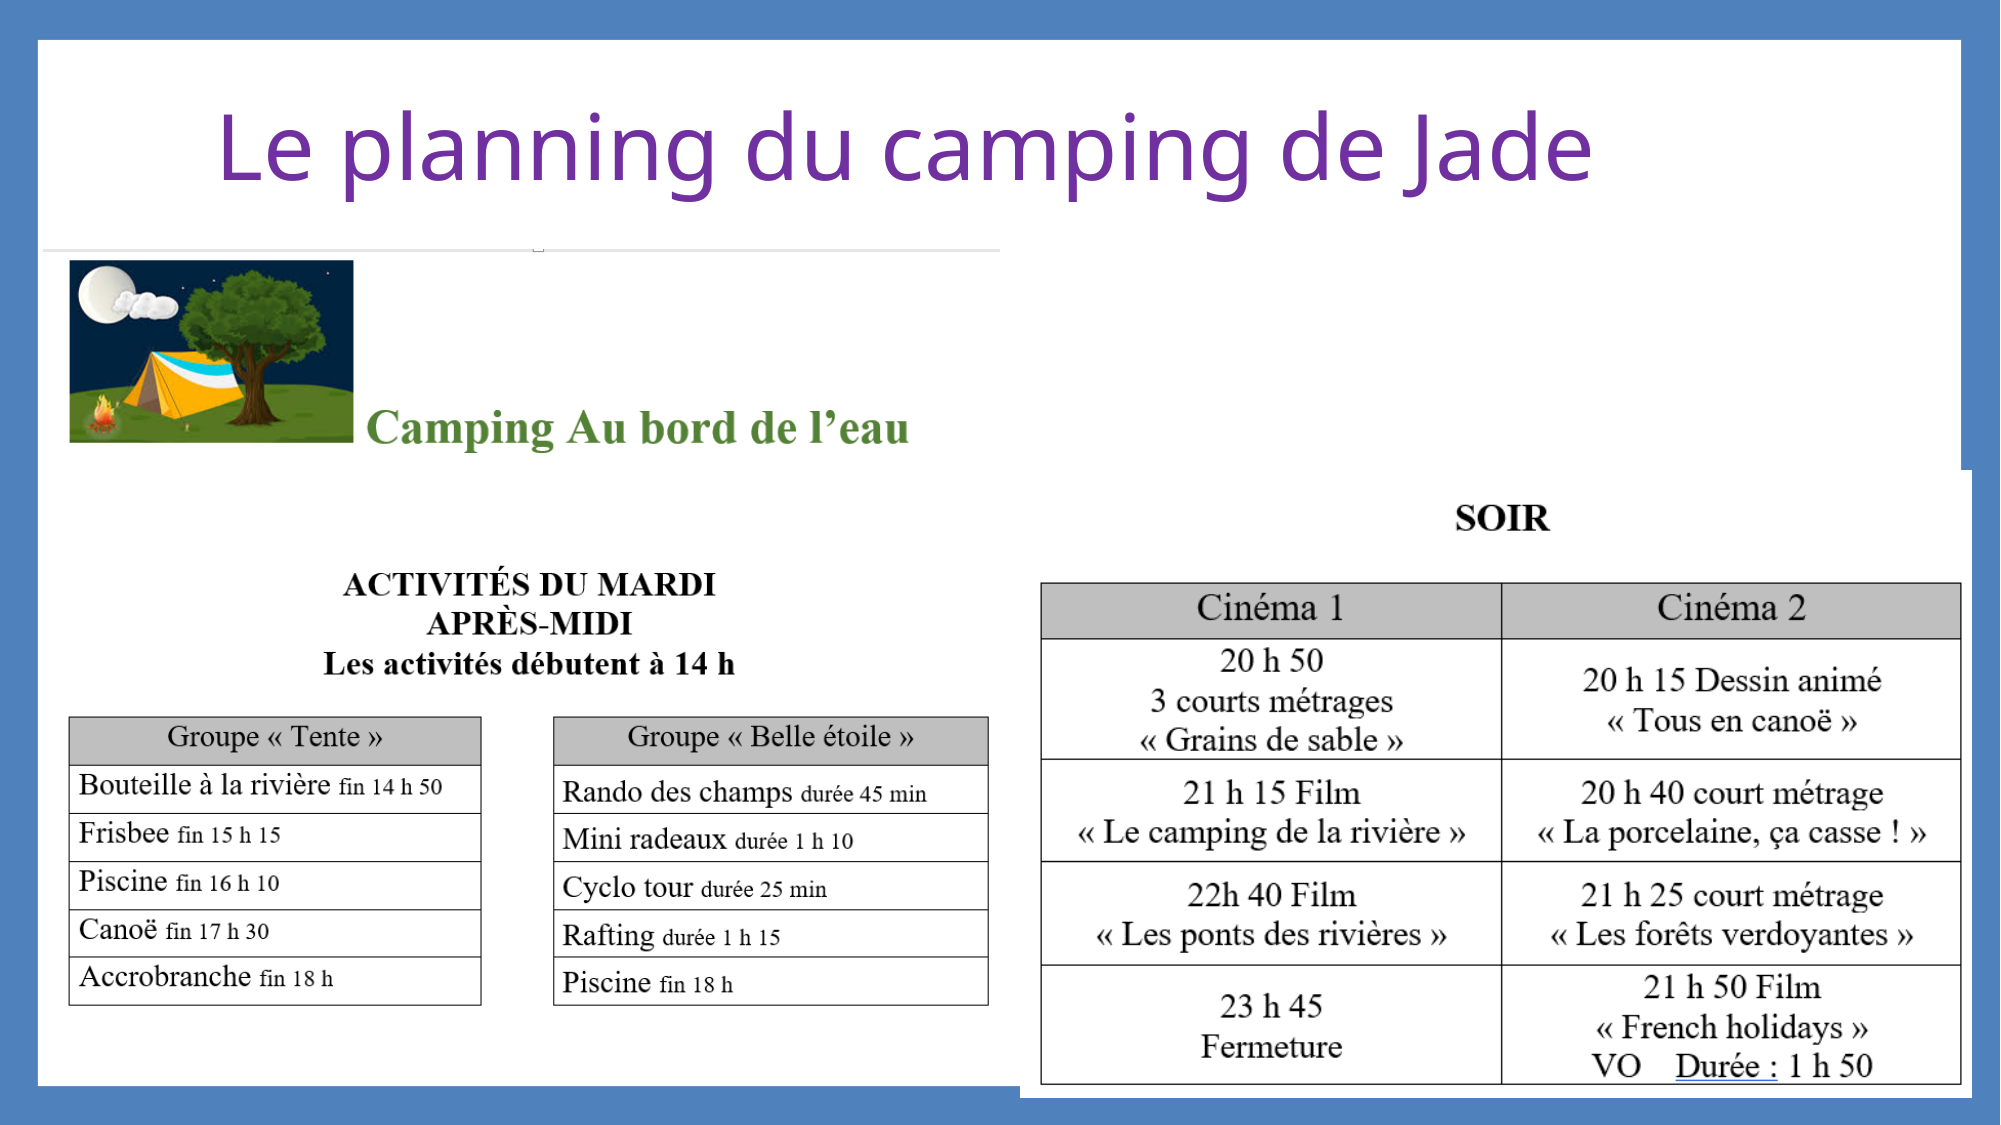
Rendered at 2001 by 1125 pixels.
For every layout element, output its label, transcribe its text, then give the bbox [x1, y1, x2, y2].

picture [1020, 470, 1973, 1099]
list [43, 249, 1001, 1019]
title Le planning du camping de Jade [200, 32, 1821, 255]
